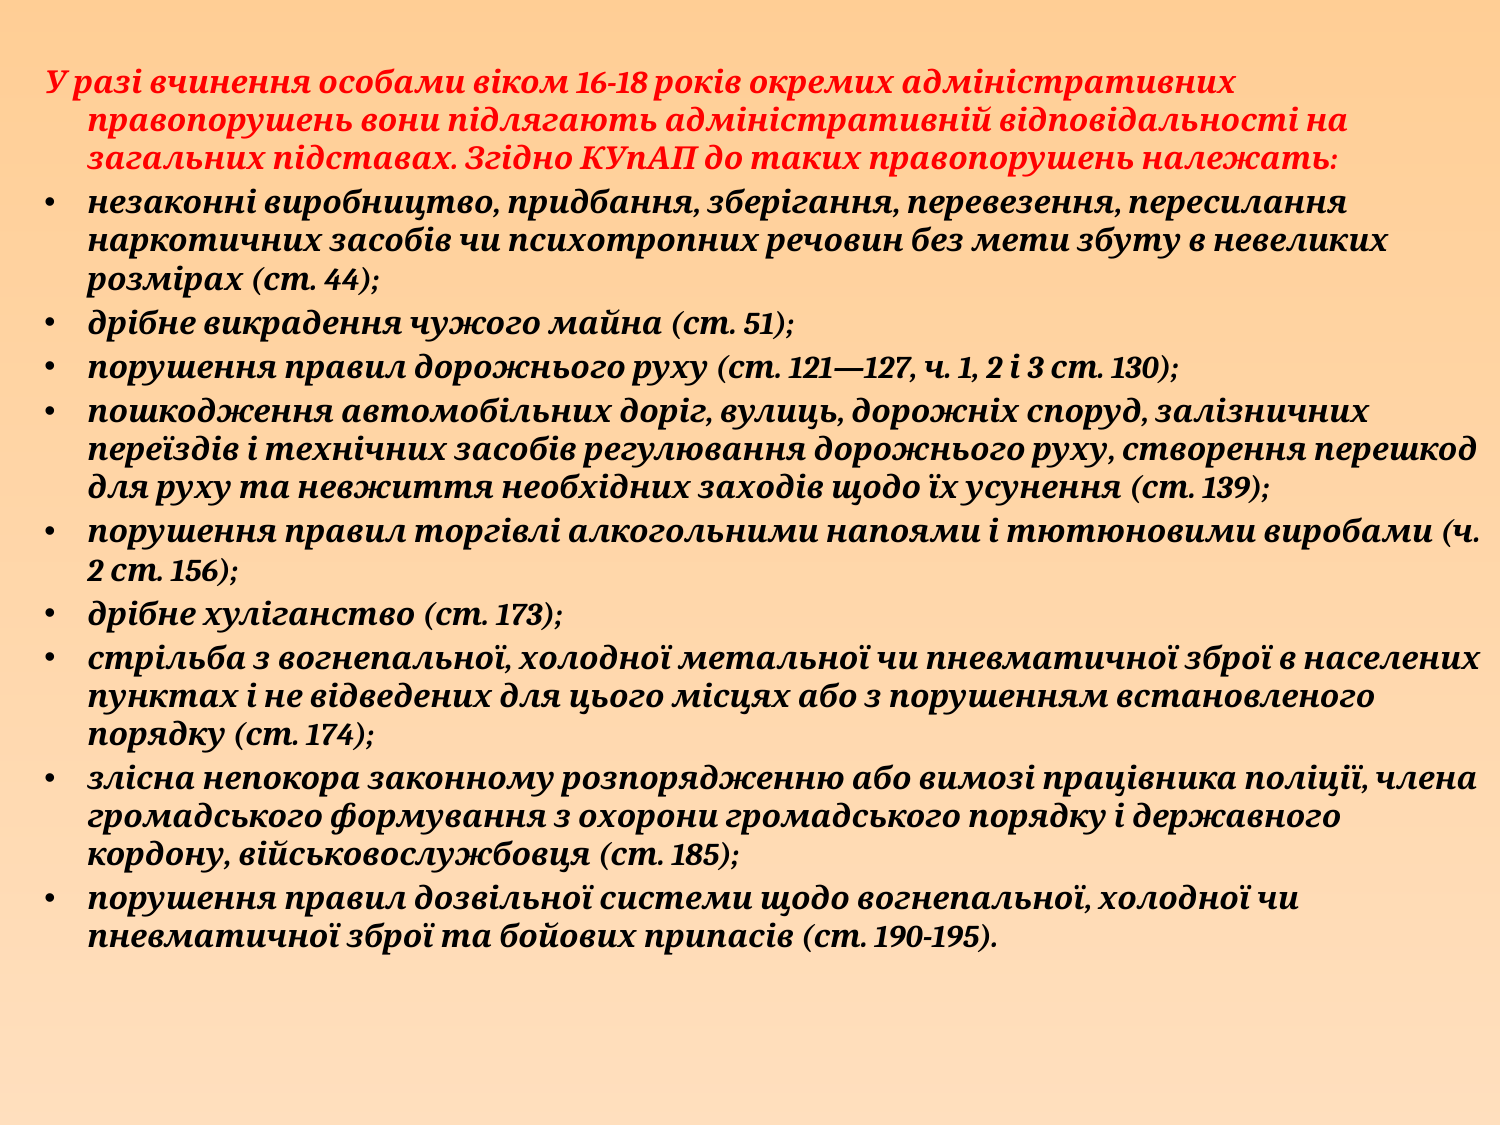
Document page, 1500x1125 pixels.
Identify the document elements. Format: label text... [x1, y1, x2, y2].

list У разі вчинення особами віком 16-18 років окремих адміністративних правопорушень вони підлягають адміністративній відповідальності на загальних підставах. Згідно КУпАП до таких правопорушень належать: незаконні виробництво, придбання, зберігання, перевезення, пересилання наркотичних засобів чи психотропних речовин без мети збуту в невеликих розмірах (ст. 44); дрібне викрадення чужого майна (ст. 51); порушення правил дорожнього руху (ст. 121—127, ч. 1, 2 і 3 ст. 130); пошкодження автомобільних доріг, вулиць, дорожніх споруд, залізничних переїздів і технічних засобів регулювання дорожнього руху, створення перешкод для руху та невжиття необхідних заходів щодо їх усунення (ст. 139); порушення правил торгівлі алкогольними напоями і тютюновими виробами (ч. 2 ст. 156); дрібне хуліганство (ст. 173); стрільба з вогнепальної, холодної метальної чи пневматичної зброї в населених пунктах і не відведених для цього місцях або з порушенням встановленого порядку (ст. 174); злісна непокора законному розпорядженню або вимозі працівника поліції, члена громадського формування з охорони громадського порядку і державного кордону, військовослужбовця (ст. 185); порушення правил дозвільної системи щодо вогнепальної, холодної чи пневматичної зброї та бойових припасів (ст. 190-195). [29, 54, 1500, 1012]
